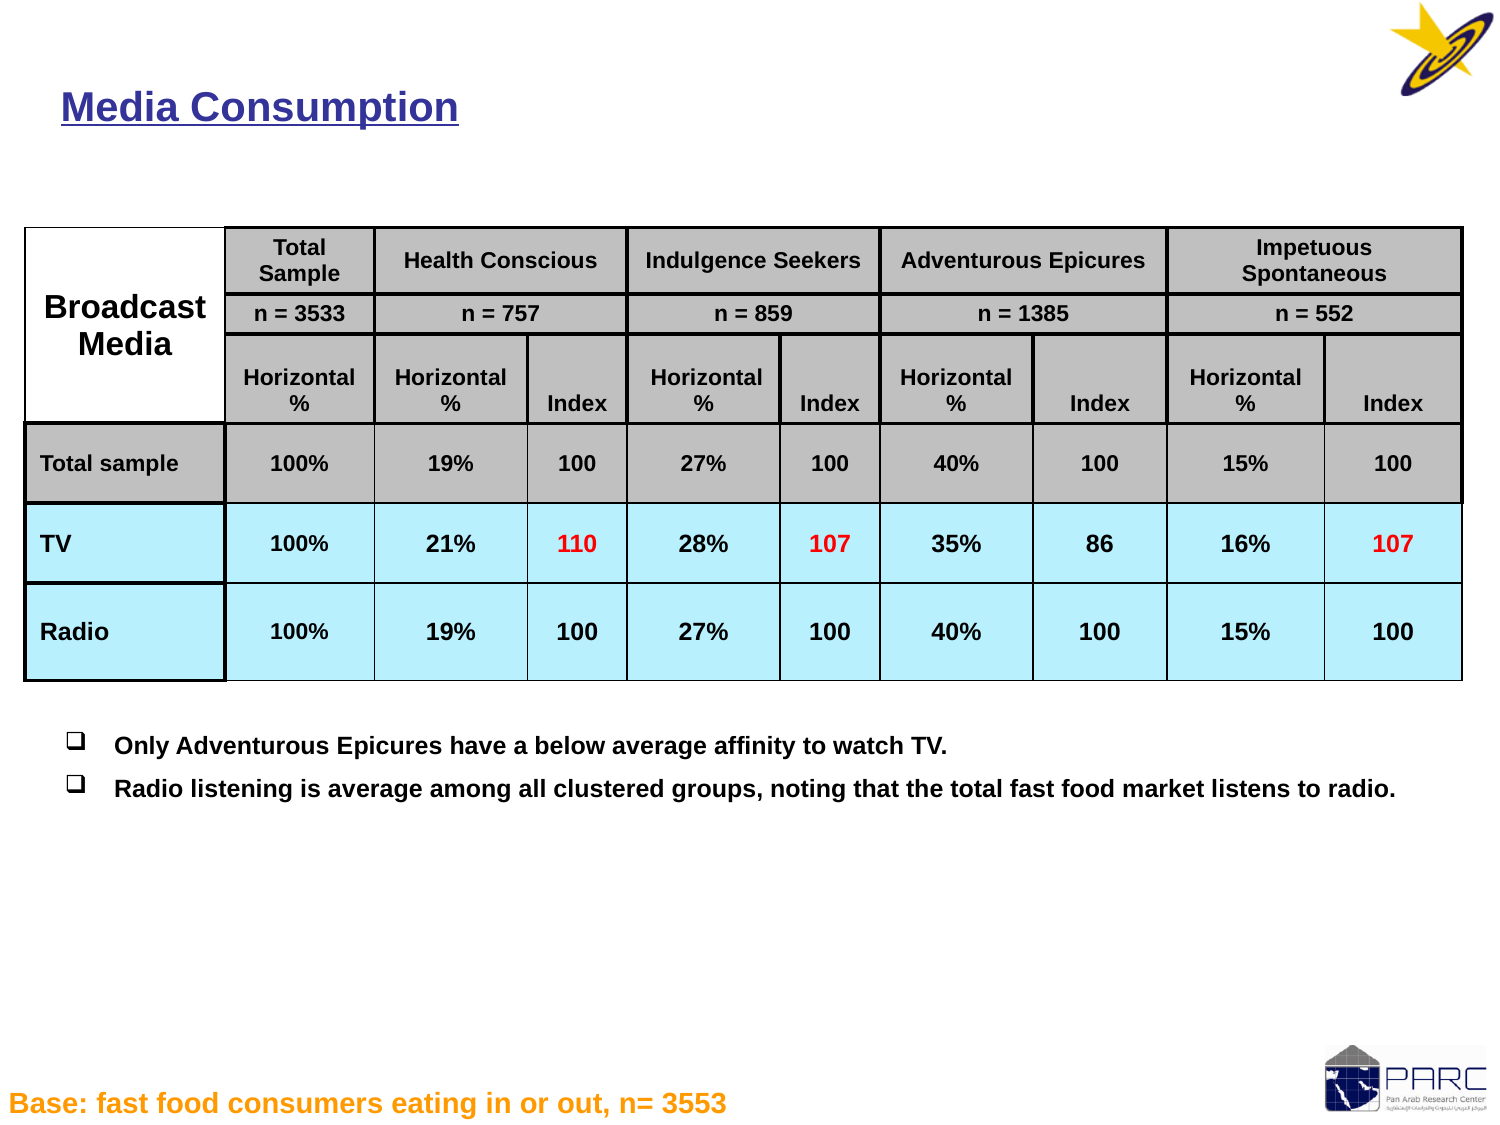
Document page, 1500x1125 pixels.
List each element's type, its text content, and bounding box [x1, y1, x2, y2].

table_cell 100 [781, 584, 879, 680]
table_header Health Conscious [376, 229, 625, 292]
table_cell 86 [1034, 504, 1166, 582]
table_cell Index [1035, 336, 1165, 422]
table_cell 100% [227, 425, 374, 502]
table_cell n = 757 [376, 296, 625, 332]
table_cell TV [27, 505, 223, 581]
table_cell Index [529, 336, 625, 422]
table_cell 40% [881, 584, 1032, 680]
table_cell 100 [528, 425, 626, 502]
table_cell 107 [781, 504, 879, 582]
table_cell n = 1385 [882, 296, 1165, 332]
table_header Total Sample [226, 229, 373, 292]
table_cell 100 [1034, 425, 1166, 502]
table_cell Total sample [27, 425, 223, 501]
table_cell Horizontal % [629, 336, 778, 422]
table_cell Horizontal % [226, 336, 373, 422]
table_cell 100 [1325, 584, 1461, 680]
table_cell 40% [881, 425, 1032, 502]
table_cell Radio [27, 585, 223, 679]
table_cell Horizontal % [376, 336, 526, 422]
table_cell n = 552 [1169, 296, 1460, 332]
text_box Only Adventurous Epicures have a below average affinity to watch TV. Radio listening is average among all clustered groups, noting that the total fast food market listens to radio. [49, 722, 1475, 810]
table_header Impetuous Spontaneous [1169, 229, 1460, 292]
table_cell 100% [227, 584, 374, 680]
table_cell 110 [528, 504, 626, 582]
table_cell 27% [628, 425, 779, 502]
table_cell 100 [1325, 425, 1460, 502]
picture [1385, 0, 1498, 100]
table_cell 15% [1168, 584, 1324, 680]
table_cell Horizontal % [882, 336, 1031, 422]
table_cell Index [782, 336, 878, 422]
table_cell 100 [528, 584, 626, 680]
table_cell Horizontal % [1169, 336, 1323, 422]
table_cell 107 [1325, 504, 1461, 582]
table_cell 100% [227, 504, 374, 582]
text_box Media Consumption [45, 72, 1209, 138]
table_header Broadcast Media [26, 228, 224, 421]
table_cell 21% [375, 504, 527, 582]
table_cell n = 3533 [226, 296, 373, 332]
table_cell 19% [375, 425, 527, 502]
table_cell 35% [881, 504, 1032, 582]
table_header Adventurous Epicures [882, 229, 1165, 292]
picture [1320, 1045, 1494, 1118]
table_cell 100 [781, 425, 879, 502]
table_cell 28% [628, 504, 779, 582]
table_cell 19% [375, 584, 527, 680]
table_cell 15% [1168, 425, 1324, 502]
table_header Indulgence Seekers [629, 229, 878, 292]
table_cell n = 859 [629, 296, 878, 332]
table_cell Index [1326, 336, 1460, 422]
text_box Base: fast food consumers eating in or out, n= 3553 [0, 1077, 798, 1125]
table_cell 100 [1034, 584, 1166, 680]
table_cell 27% [628, 584, 779, 680]
table_cell 16% [1168, 504, 1324, 582]
